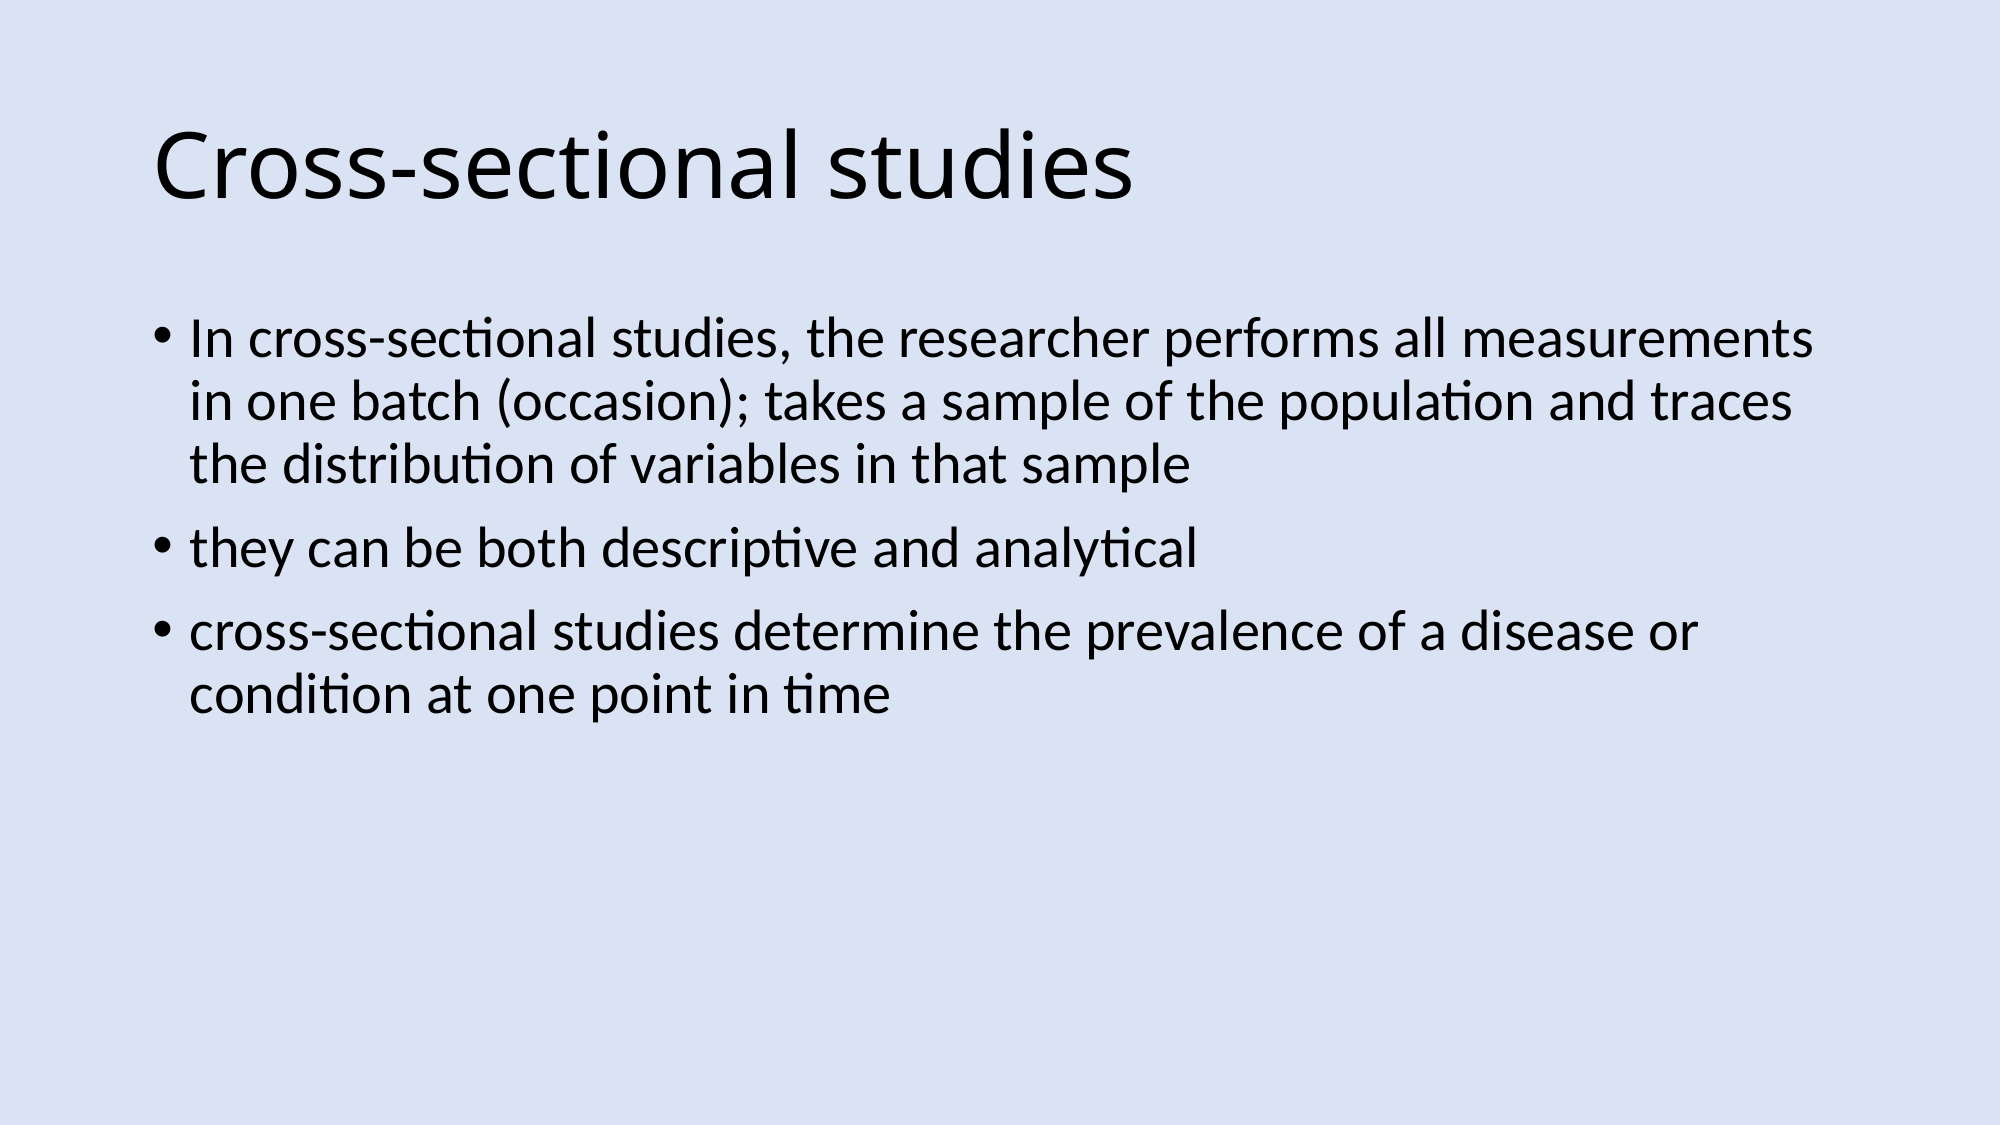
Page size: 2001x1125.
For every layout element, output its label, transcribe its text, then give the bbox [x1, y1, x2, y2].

list In cross-sectional studies, the researcher performs all measurements in one batch (occasion); takes a sample of the population and traces the distribution of variables in that sample they can be both descriptive and analytical cross-sectional studies determine the prevalence of a disease or condition at one point in time [137, 299, 1863, 1014]
title Cross-sectional studies [137, 59, 1863, 278]
